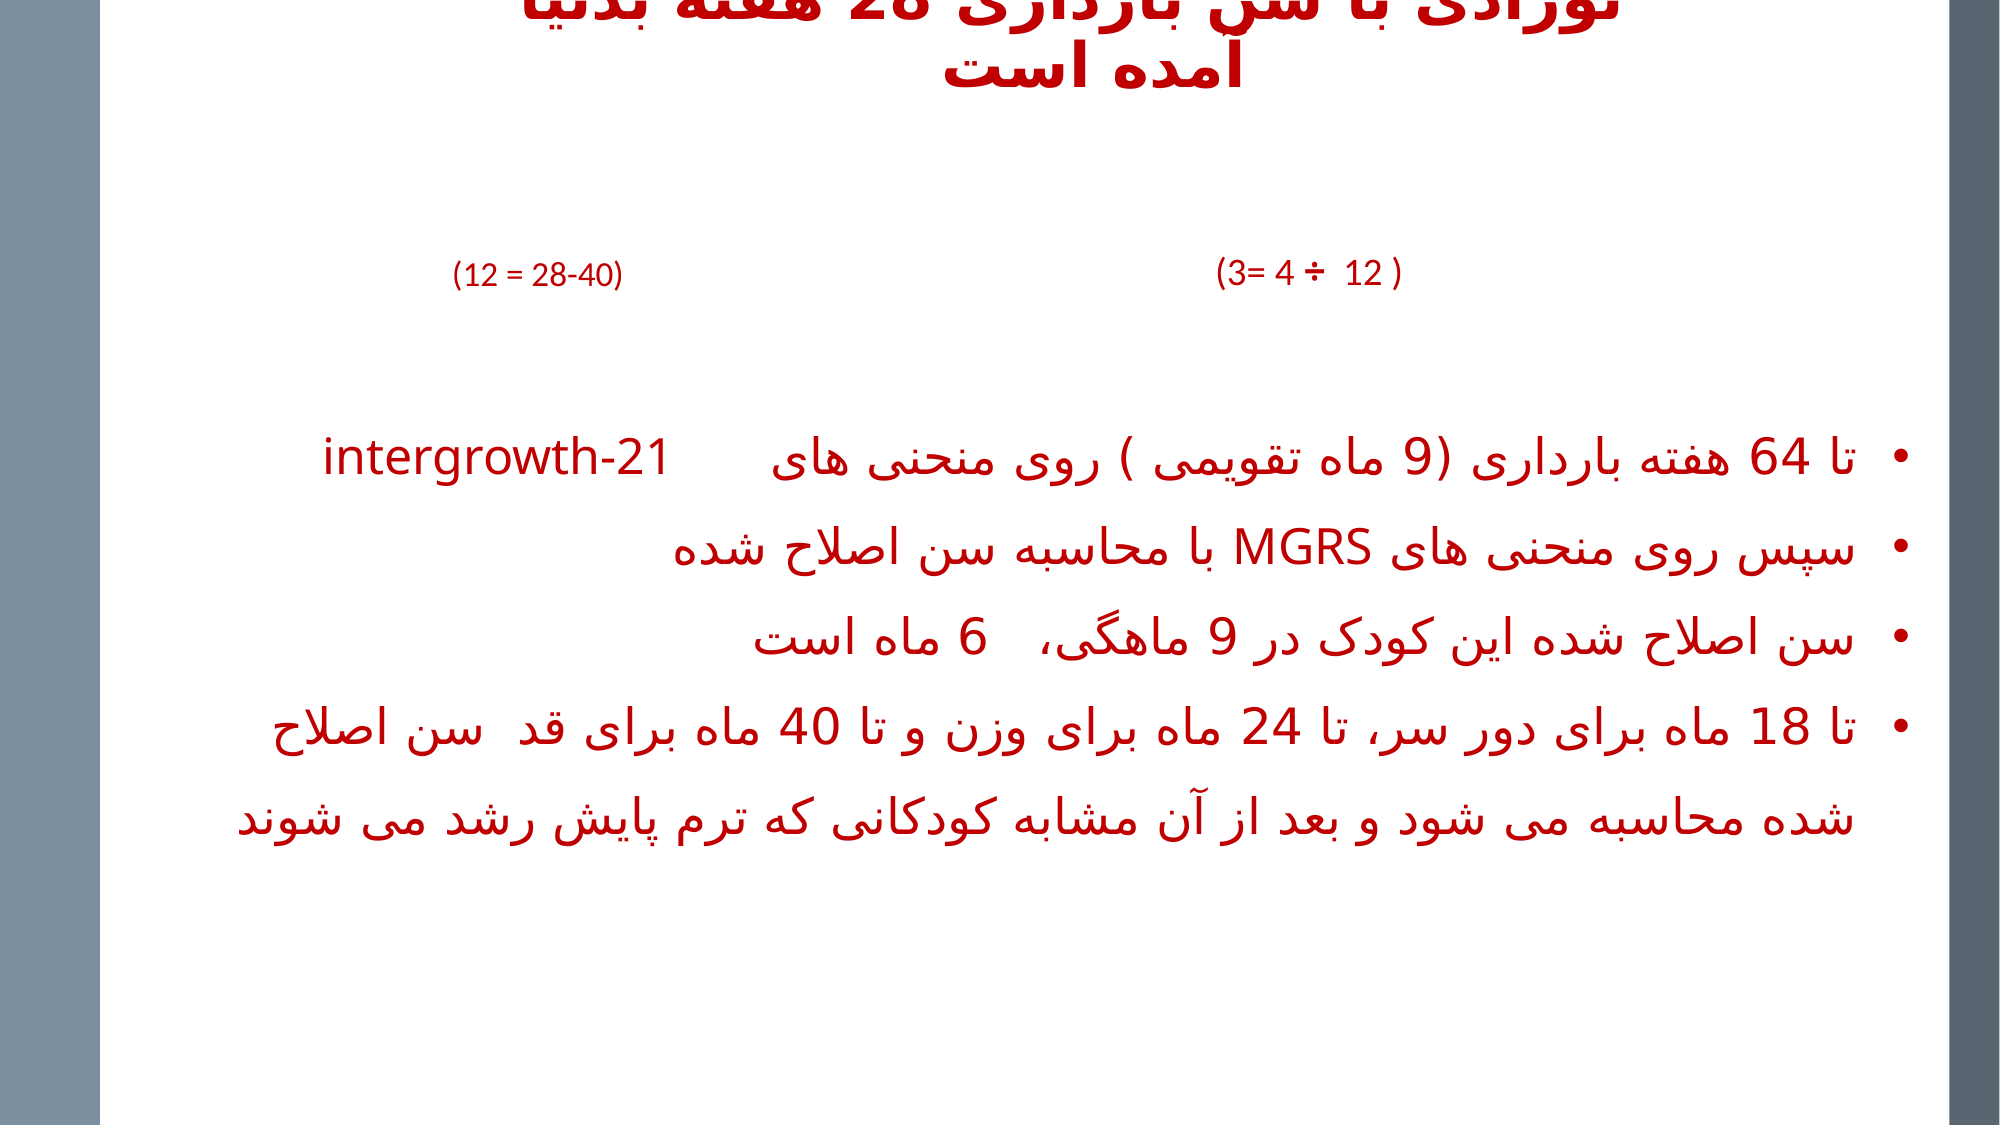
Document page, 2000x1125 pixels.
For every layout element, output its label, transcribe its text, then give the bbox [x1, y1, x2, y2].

title نوزادی با سن بارداری 28 هفته بدنیا آمده است [437, 0, 1707, 109]
text_box (12 = 28-40) [437, 243, 941, 301]
text_box تا 64 هفته بارداری (9 ماه تقویمی ) روی منحنی های intergrowth-21 سپس روی منحنی های MGRS با محاسبه سن اصلاح شده سن اصلاح شده این کودک در 9 ماهگی، 6 ماه است تا 18 ماه برای دور سر، تا 24 ماه برای وزن و تا 40 ماه برای قد سن اصلاح شده محاسبه می شود و بعد از آن مشابه کودکانی که ترم پایش رشد می شوند [212, 387, 1925, 853]
text_box (3= 4 ÷ 12 ) [1200, 238, 1788, 301]
